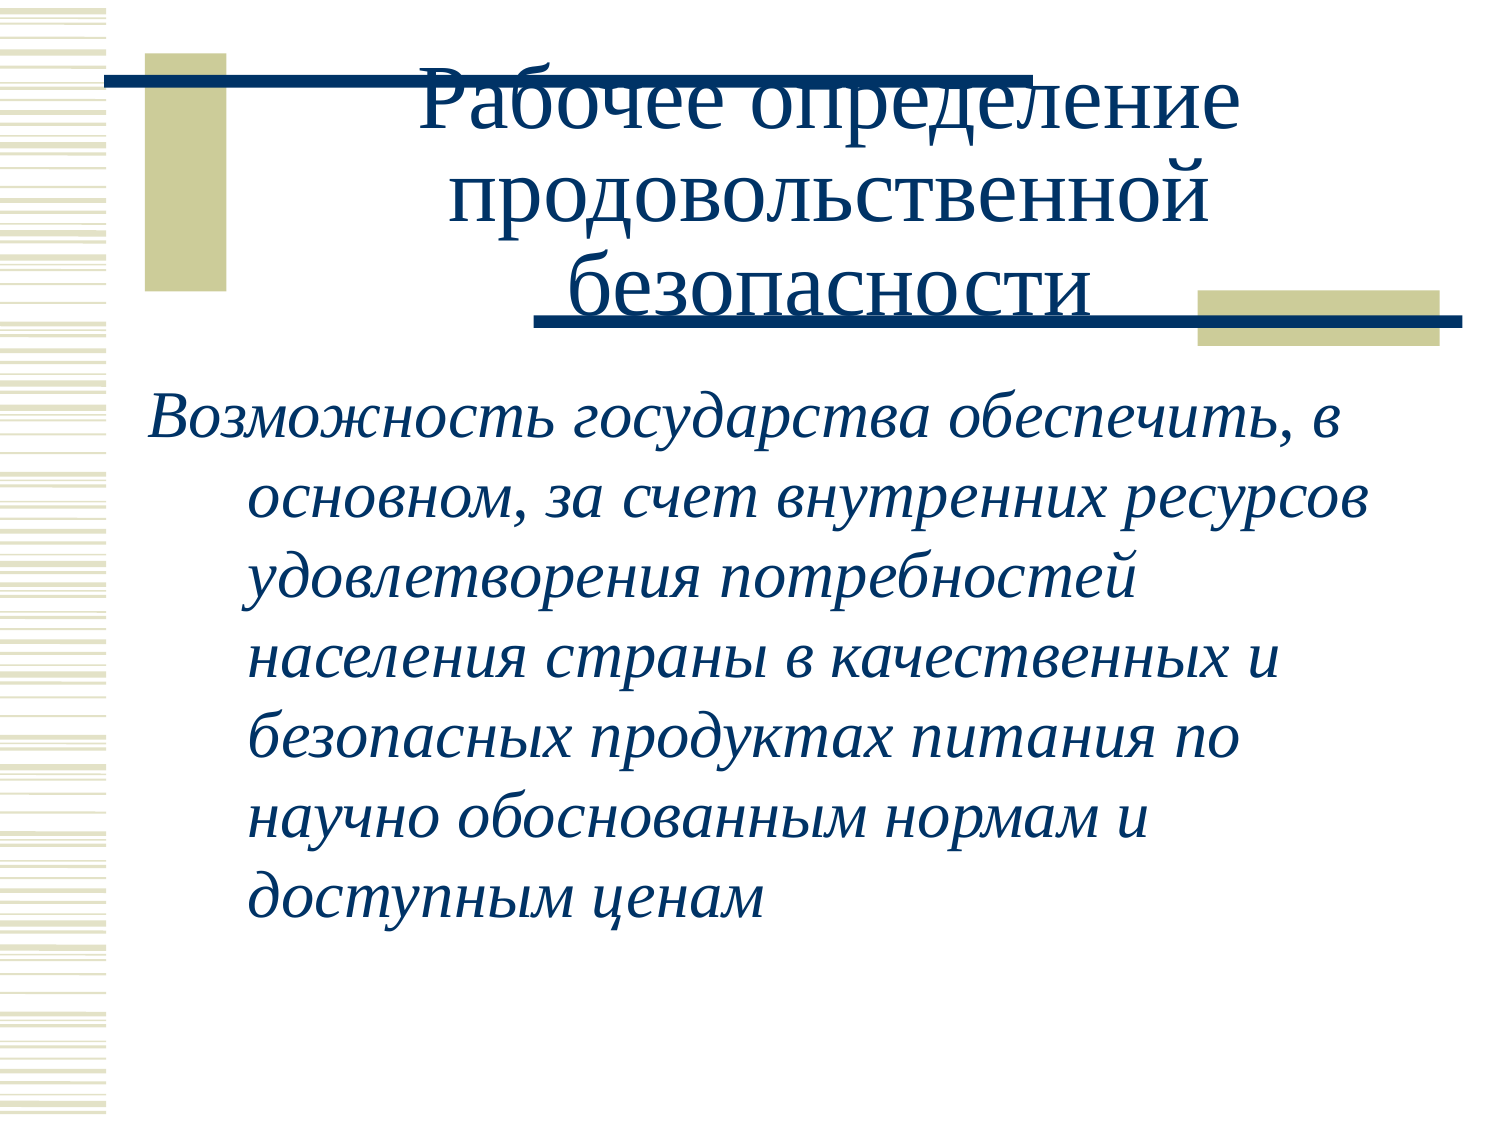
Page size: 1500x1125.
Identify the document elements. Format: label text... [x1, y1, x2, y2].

title Рабочее определение продовольственной безопасности [225, 99, 1436, 288]
list Возможность государства обеспечить, в основном, за счет внутренних ресурсов удовлетворения потребностей населения страны в качественных и безопасных продуктах питания по научно обоснованным нормам и доступным ценам [132, 363, 1439, 1000]
